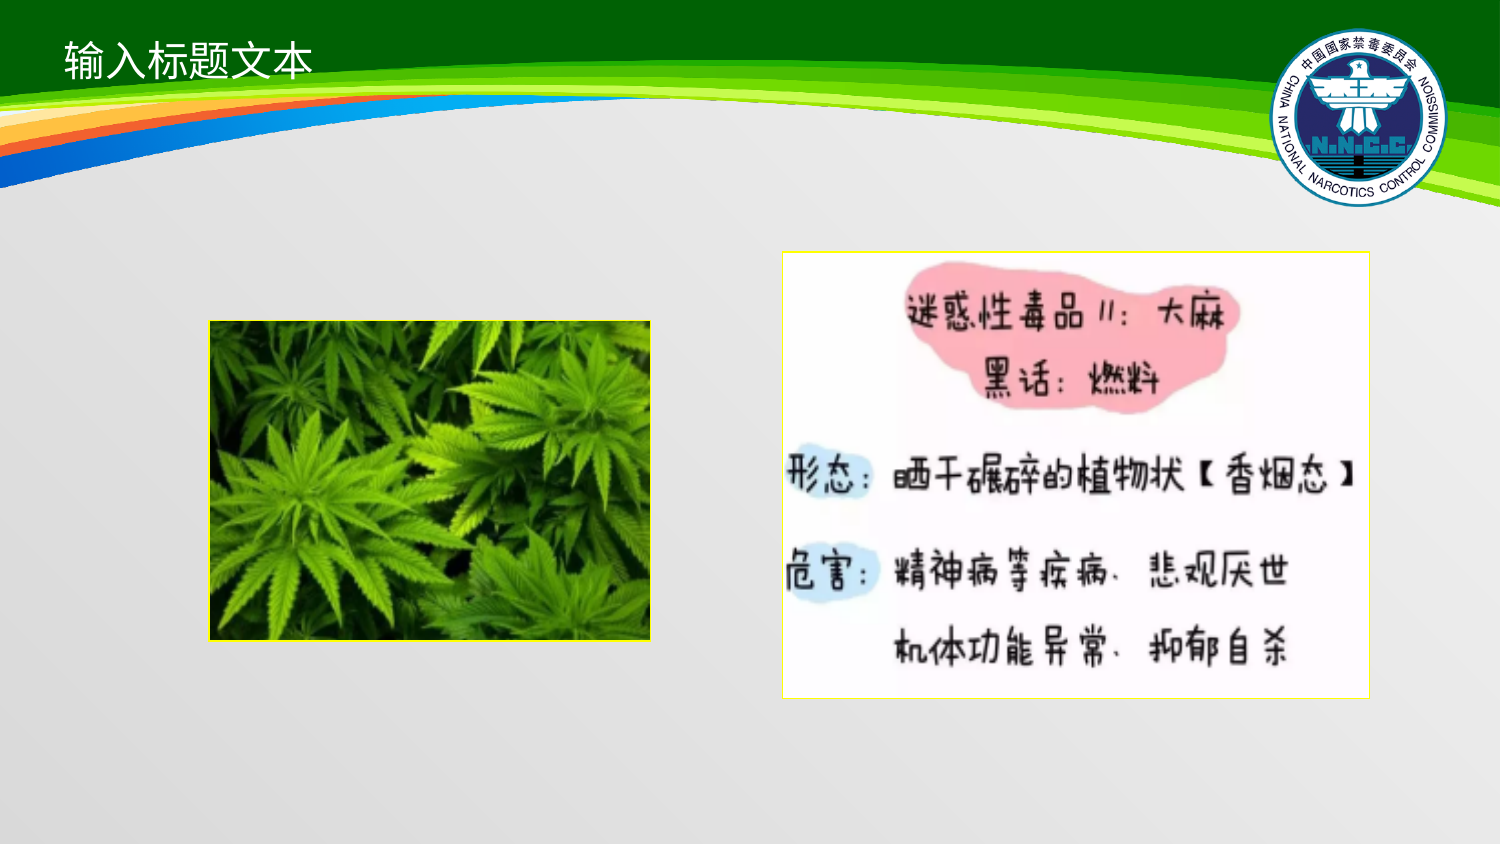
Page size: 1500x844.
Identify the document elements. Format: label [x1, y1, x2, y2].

picture [0, 0, 1500, 207]
picture [783, 252, 1369, 698]
picture [209, 321, 650, 641]
